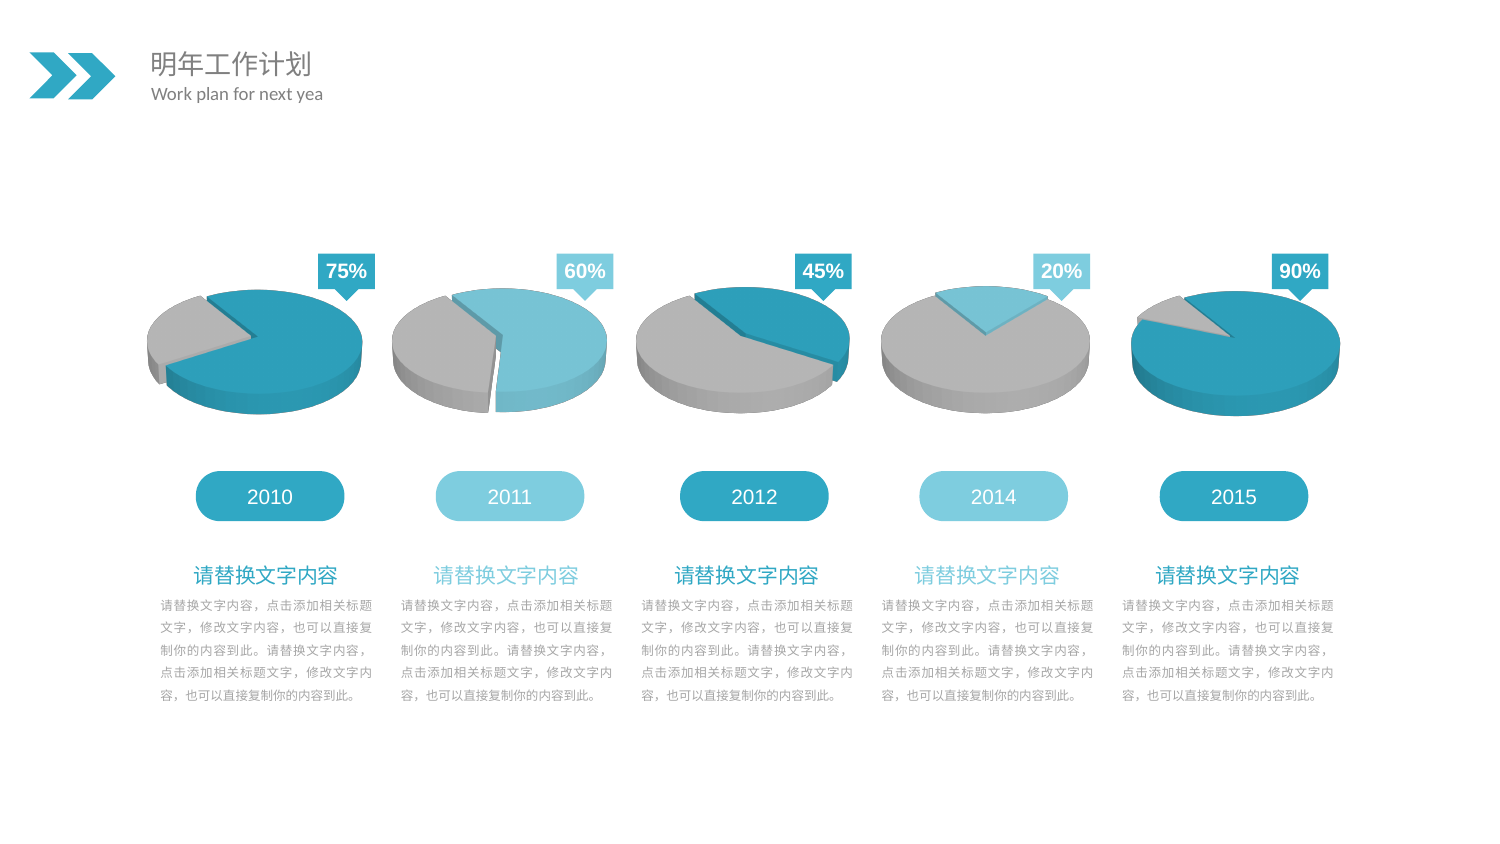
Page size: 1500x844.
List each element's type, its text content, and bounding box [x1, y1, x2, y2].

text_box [1033, 253, 1091, 302]
text_box 2012 [680, 471, 829, 522]
text_box 2010 [195, 471, 345, 522]
text_box 请替换文字内容 请替换文字内容，点击添加相关标题文字，修改文字内容，也可以直接复制你的内容到此。请替换文字内容，点击添加相关标题文字，修改文字内容，也可以直接复制你的内容到此。 [1111, 545, 1345, 709]
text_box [556, 253, 614, 302]
text_box 请替换文字内容 请替换文字内容，点击添加相关标题文字，修改文字内容，也可以直接复制你的内容到此。请替换文字内容，点击添加相关标题文字，修改文字内容，也可以直接复制你的内容到此。 [149, 545, 383, 709]
text_box 2015 [1159, 471, 1309, 522]
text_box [317, 253, 376, 302]
text_box 2014 [919, 471, 1069, 522]
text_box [794, 253, 852, 302]
text_box 请替换文字内容 请替换文字内容，点击添加相关标题文字，修改文字内容，也可以直接复制你的内容到此。请替换文字内容，点击添加相关标题文字，修改文字内容，也可以直接复制你的内容到此。 [390, 545, 623, 709]
chart [121, 245, 1360, 459]
text_box 2011 [435, 471, 585, 522]
text_box 请替换文字内容 请替换文字内容，点击添加相关标题文字，修改文字内容，也可以直接复制你的内容到此。请替换文字内容，点击添加相关标题文字，修改文字内容，也可以直接复制你的内容到此。 [870, 545, 1104, 709]
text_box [1271, 253, 1329, 302]
text_box 请替换文字内容 请替换文字内容，点击添加相关标题文字，修改文字内容，也可以直接复制你的内容到此。请替换文字内容，点击添加相关标题文字，修改文字内容，也可以直接复制你的内容到此。 [630, 545, 864, 709]
